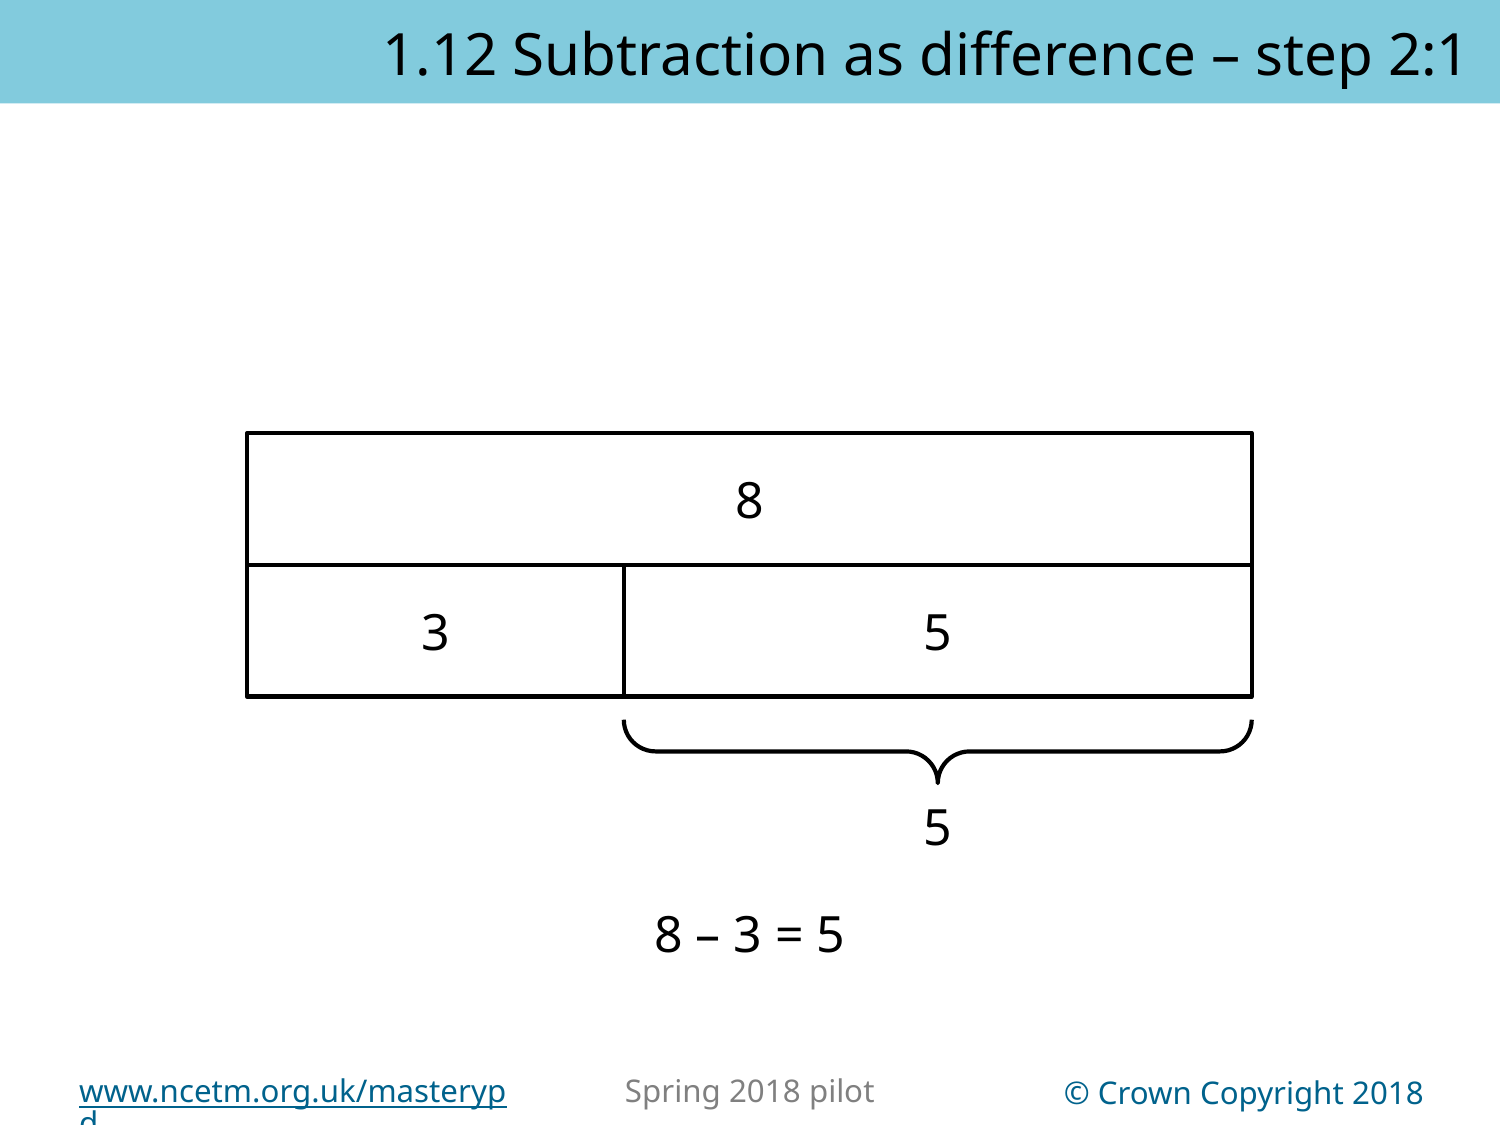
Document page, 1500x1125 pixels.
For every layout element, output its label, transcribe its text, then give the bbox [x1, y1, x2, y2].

text_box [623, 564, 1252, 697]
text_box [246, 564, 623, 697]
text_box 5 [908, 787, 967, 863]
text_box 5 [908, 592, 968, 668]
text_box 8 – 3 = 5 [639, 894, 861, 970]
text_box [247, 433, 1252, 564]
list 1.12 Subtraction as difference – step 2:1 [0, 0, 1500, 104]
text_box 3 [405, 592, 465, 668]
text_box 8 [720, 461, 779, 537]
text_box [623, 719, 1252, 784]
